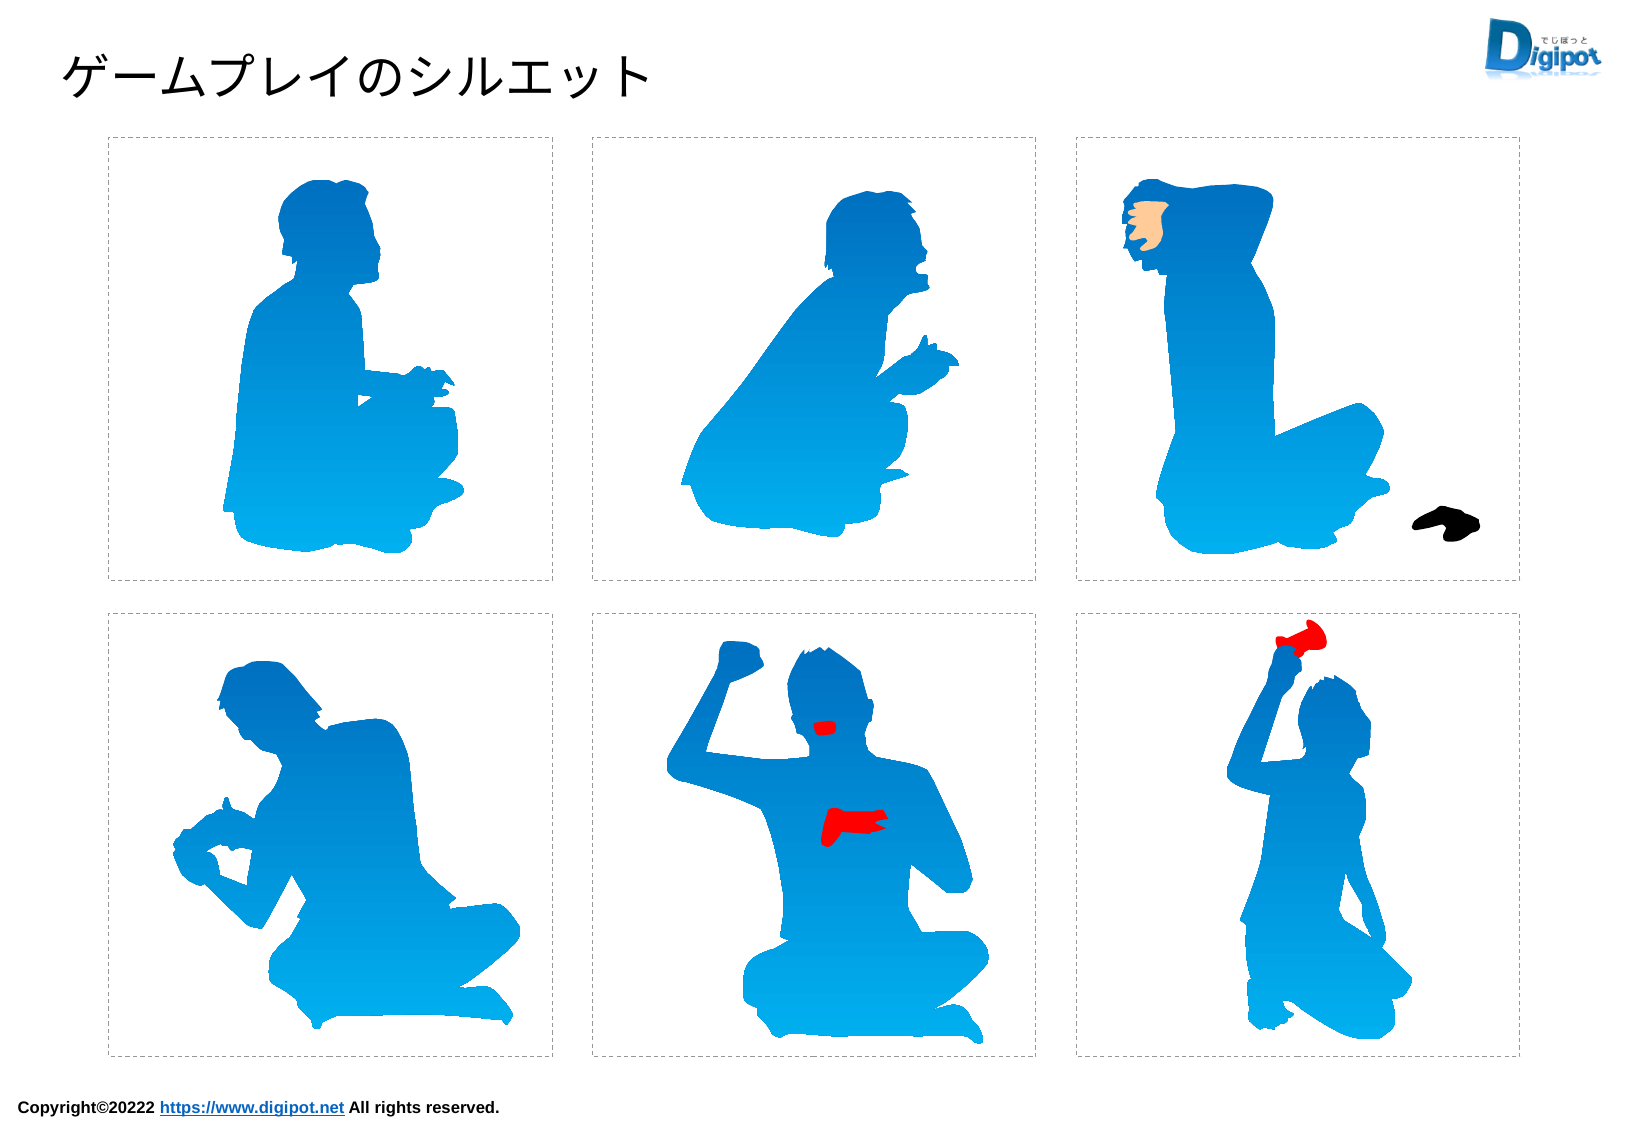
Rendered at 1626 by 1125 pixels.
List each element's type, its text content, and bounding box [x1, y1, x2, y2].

picture [1485, 18, 1602, 82]
text_box [173, 661, 521, 1030]
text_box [666, 641, 989, 1044]
text_box ゲームプレイのシルエット [45, 38, 682, 113]
text_box [222, 179, 464, 554]
text_box [681, 190, 959, 537]
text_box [1121, 178, 1481, 555]
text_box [1226, 619, 1412, 1040]
